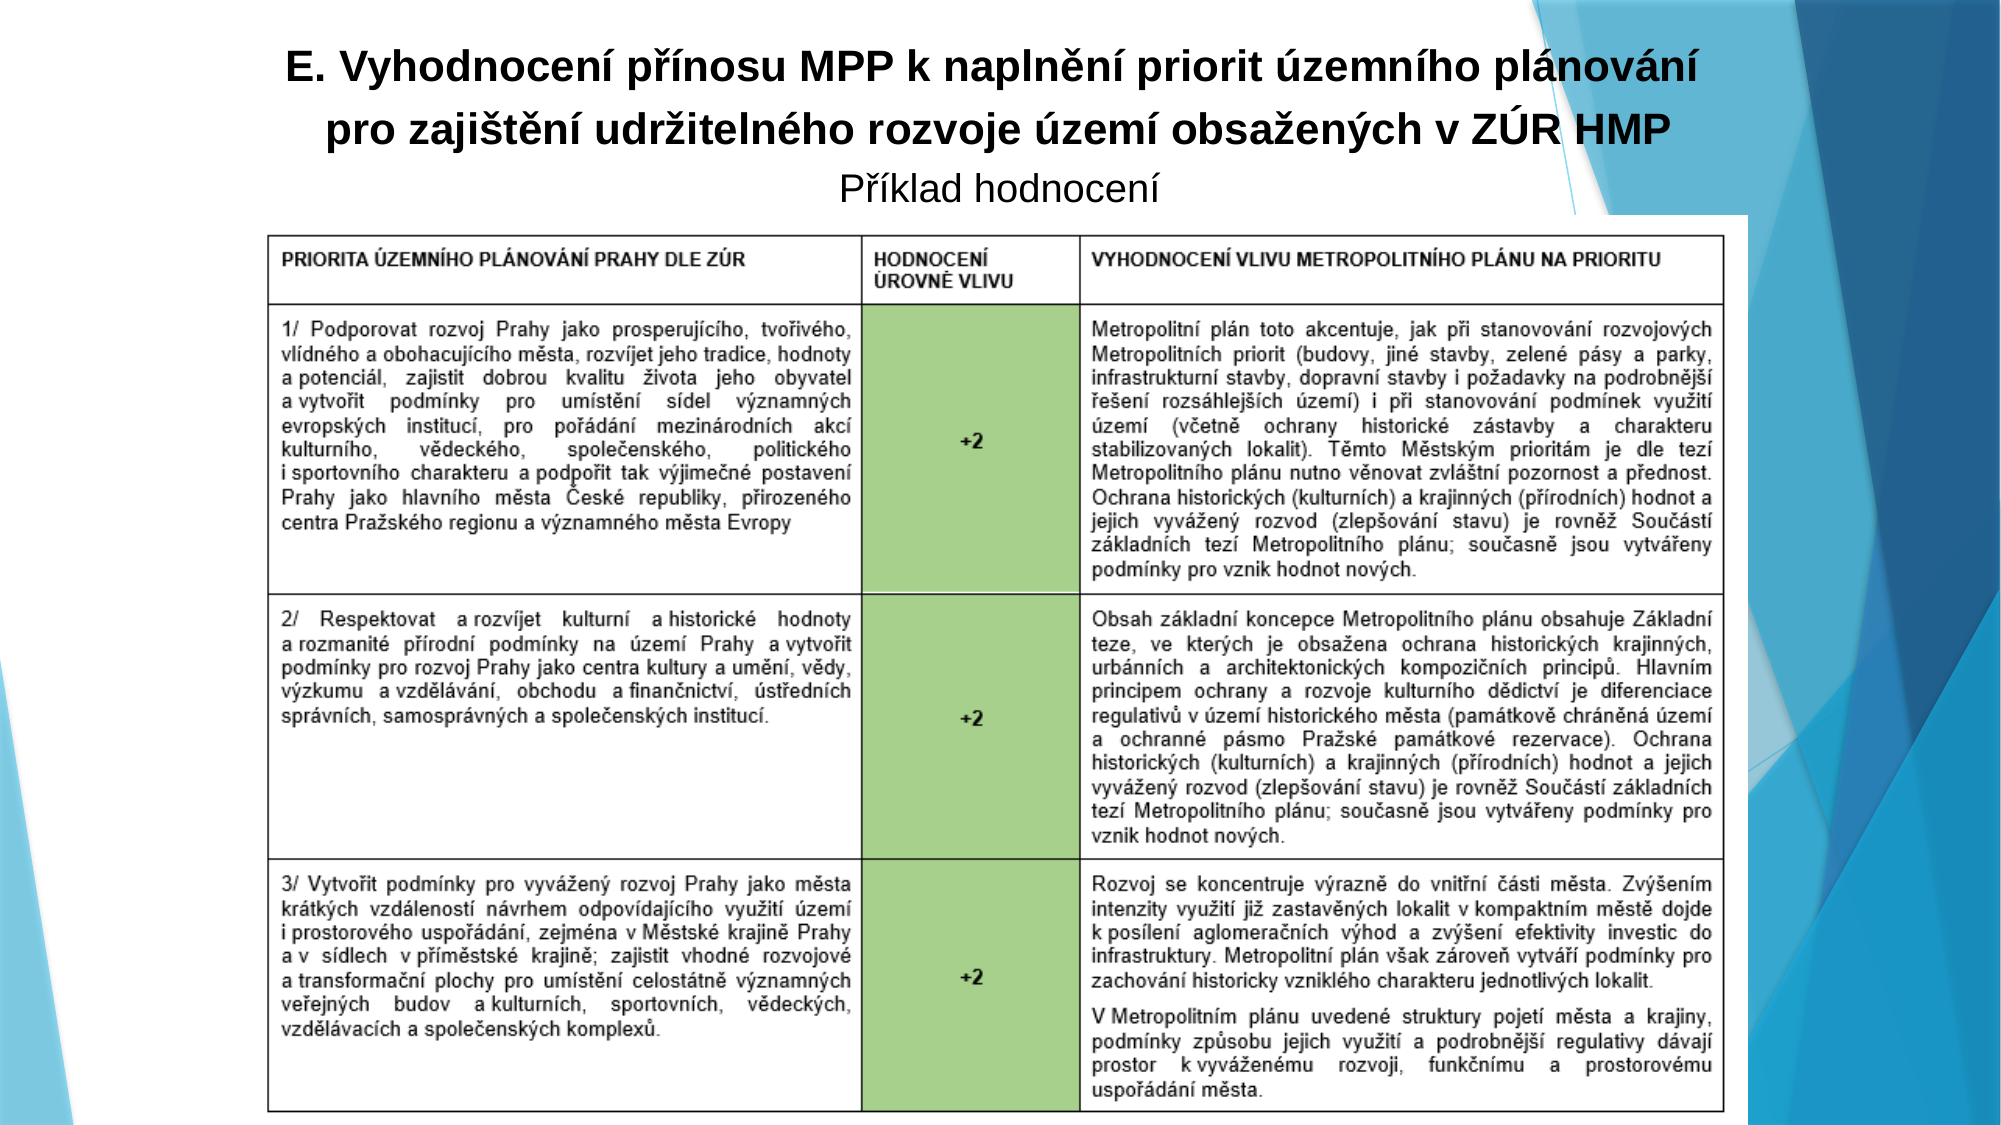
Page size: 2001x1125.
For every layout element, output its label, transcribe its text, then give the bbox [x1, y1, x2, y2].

title E. Vyhodnocení přínosu MPP k naplnění priorit územního plánování pro zajištění udržitelného rozvoje území obsažených v ZÚR HMP Příklad hodnocení [19, 19, 1981, 220]
picture [251, 214, 1748, 1125]
